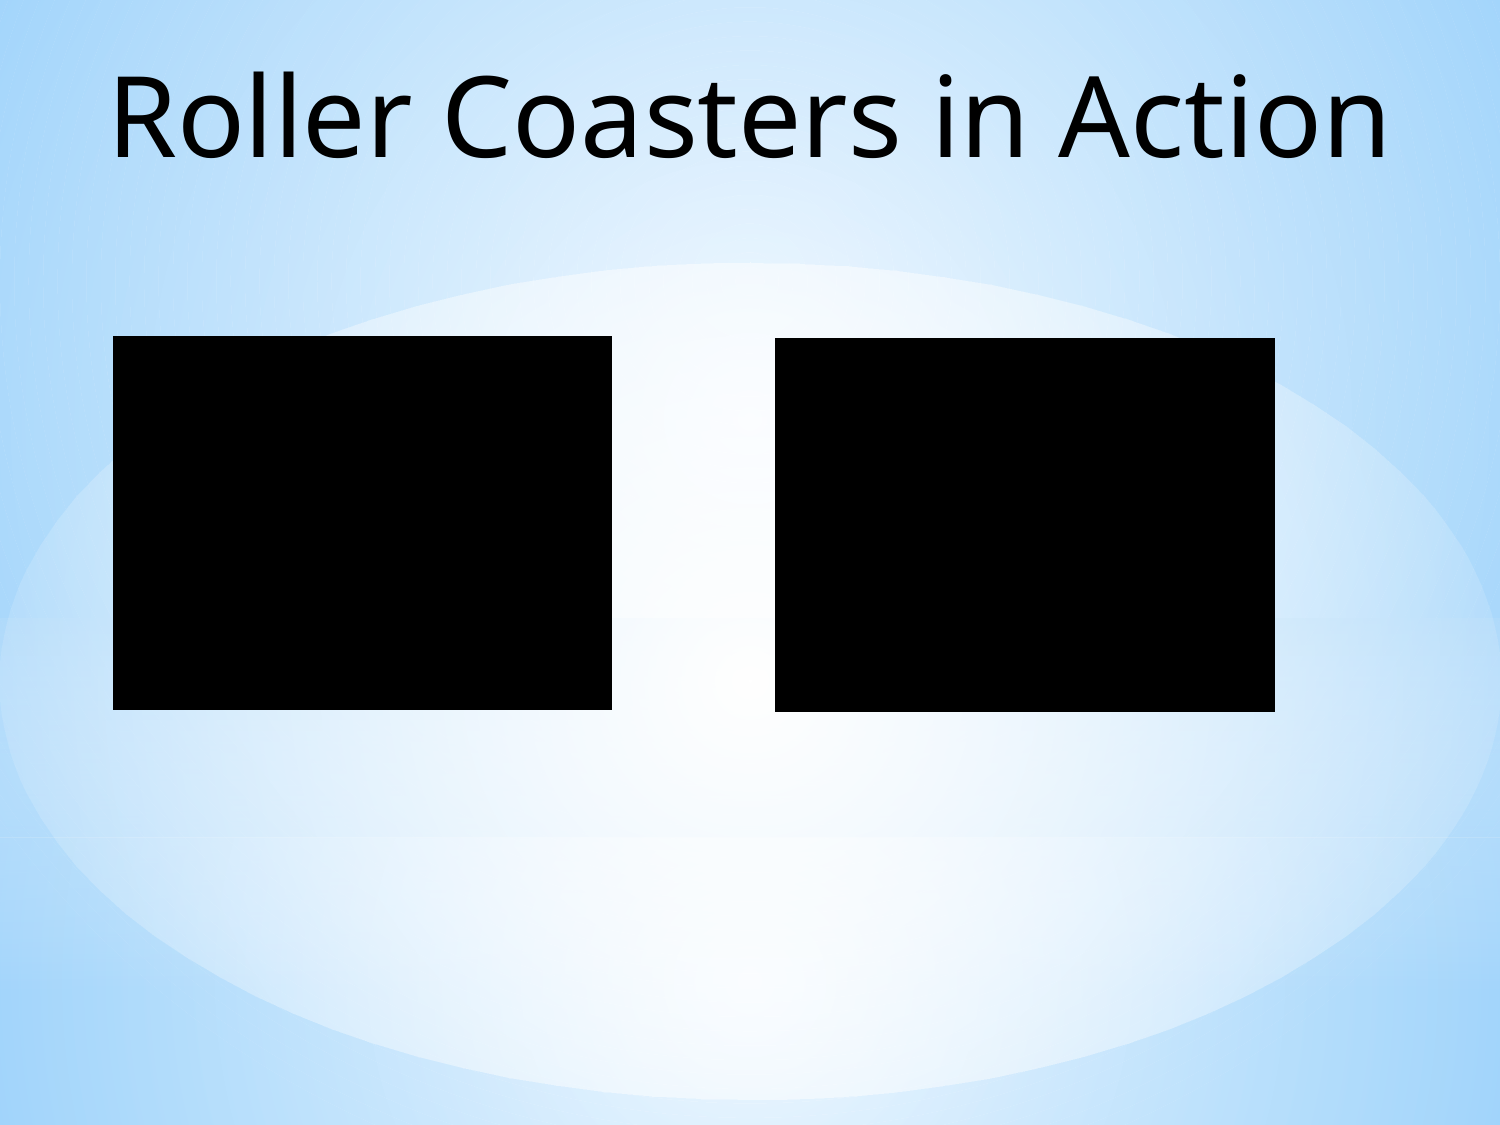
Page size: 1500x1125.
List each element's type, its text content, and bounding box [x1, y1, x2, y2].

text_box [774, 337, 1276, 713]
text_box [112, 335, 613, 711]
text_box Roller Coasters in Action [24, 37, 1475, 188]
